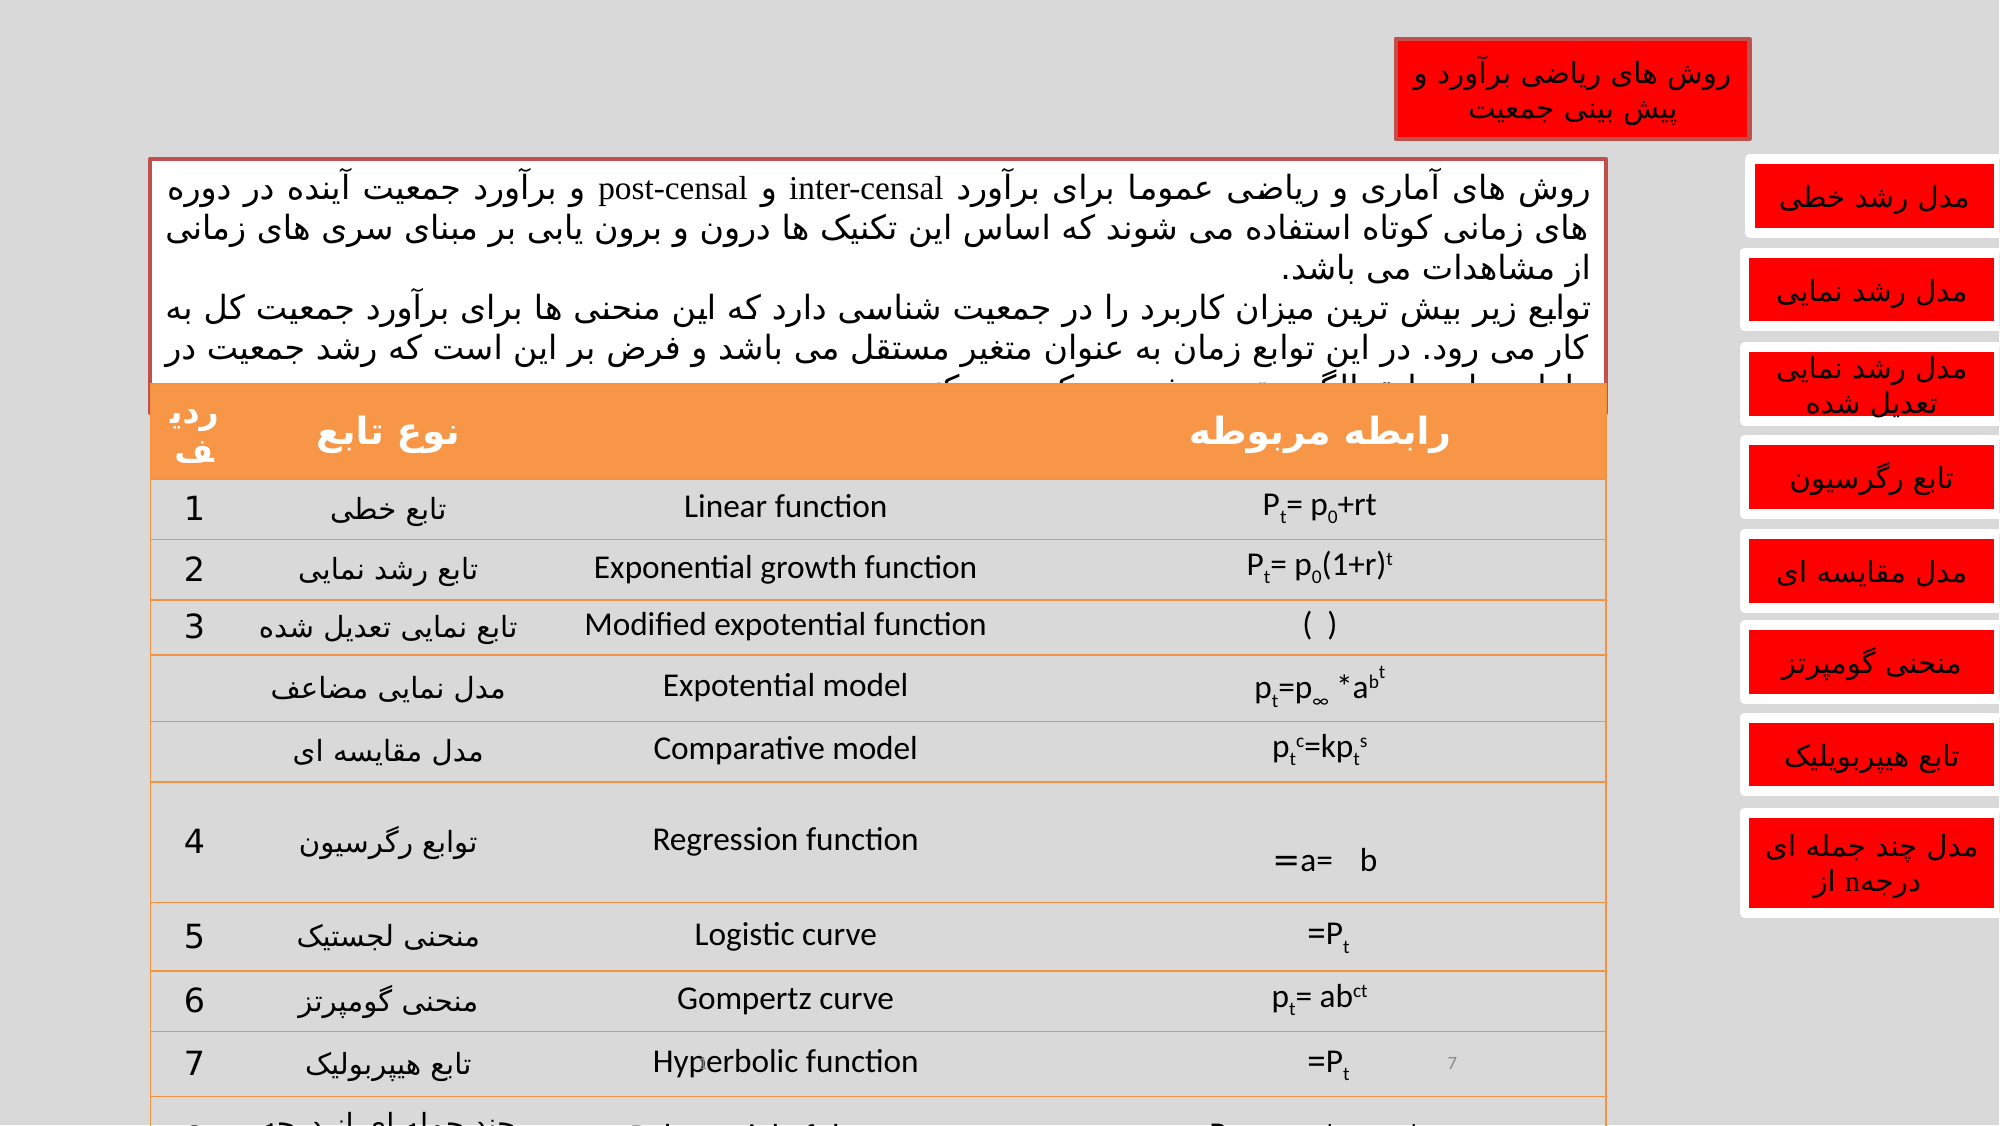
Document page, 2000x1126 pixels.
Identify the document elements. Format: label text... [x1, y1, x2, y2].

text_box مدل رشد نمایی تعدیل شده [1742, 345, 2000, 423]
footer 1 [683, 1042, 1317, 1103]
text_box مدل رشد خطی [1748, 157, 2000, 235]
text_box تابع رگرسیون [1742, 438, 2000, 516]
text_box مدل مقایسه ای [1742, 532, 2000, 610]
text_box روش های ریاضی برآورد و پیش بینی جمعیت [1394, 37, 1752, 141]
text_box مدل رشد نمایی [1742, 250, 2000, 328]
text_box منحنی گومپرتز [1742, 623, 2000, 701]
text_box تابع هیپربویلیک [1742, 715, 2000, 793]
text_box مدل چند جمله ای از nدرجه [1742, 811, 2000, 915]
text_box روش های آماری و ریاضی عموما برای برآورد inter-censal و post-censal و برآورد جمعیت آینده در دوره های زمانی کوتاه استفاده می شوند که اساس این تکنیک ها درون و برون یابی بر مبنای سری های زمانی از مشاهدات می باشد. توابع زیر بیش ترین میزان کاربرد را در جمعیت شناسی دارد که این منحنی ها برای برآورد جمعیت کل به کار می رود. در این توابع زمان به عنوان متغیر مستقل می باشد و فرض بر این است که رشد جمعیت در طول زمان طبق الگوی تعیین شده حرکت می کند. [148, 157, 1608, 415]
slide_number 7 [1432, 1042, 1900, 1103]
